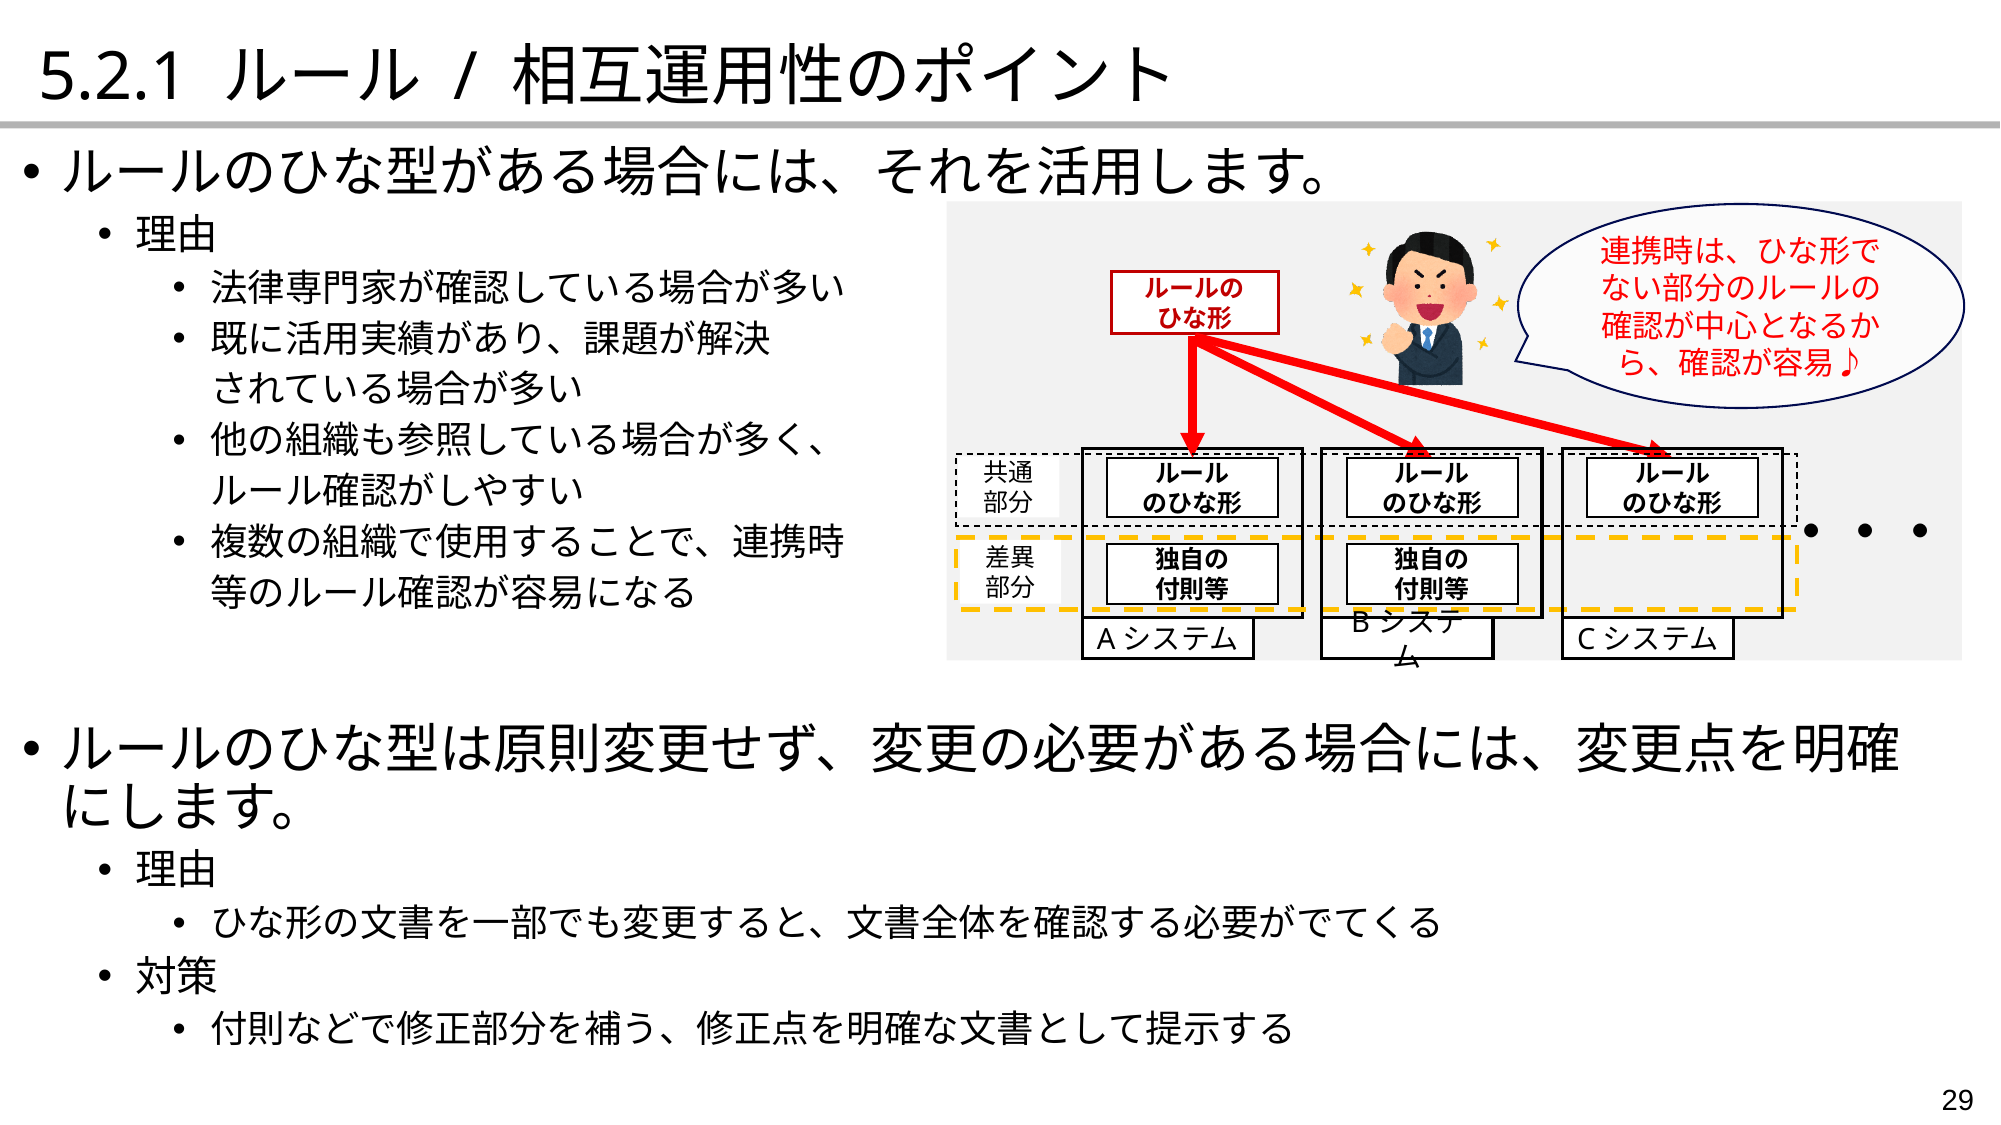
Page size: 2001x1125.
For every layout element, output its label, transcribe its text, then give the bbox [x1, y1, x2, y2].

text_box [955, 453, 1082, 527]
text_box [1543, 458, 1562, 527]
slide_number 29 [1881, 1073, 1989, 1124]
text_box 5.2.1 ルール / 相互運用性のポイント [23, 34, 1910, 121]
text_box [1082, 448, 1303, 659]
text_box ルールのひな型がある場合には、それを活用します。 理由 法律専門家が確認している場合が多い 既に活用実績があり、課題が解決 されている場合が多い 他の組織も参照している場合が多く、 ルール確認がしやすい 複数の組織で使用することで、連携時 等のルール確認が容易になる ルールのひな型は原則変更せず、変更の必要がある場合には、変更点を明確にします。 理由 ひな形の文書を一部でも変更すると、文書全体を確認する必要がでてくる 対策 付則などで修正部分を補う、修正点を明確な文書として提示する [7, 137, 1947, 1052]
text_box [946, 200, 1963, 662]
text_box ・・・ [1783, 491, 1977, 569]
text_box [1194, 336, 1673, 458]
text_box [1783, 453, 1798, 527]
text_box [1562, 448, 1783, 659]
text_box [1784, 568, 1798, 610]
text_box ルールの ひな形 [1110, 271, 1279, 335]
text_box [955, 536, 1082, 610]
picture [1346, 225, 1513, 392]
text_box 共通部分 [957, 455, 1060, 518]
text_box [1303, 536, 1320, 610]
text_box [1321, 448, 1543, 659]
text_box [1303, 458, 1321, 527]
text_box [1544, 536, 1561, 610]
text_box 連携時は、ひな形でない部分のルールの確認が中心となるから、確認が容易♪ [1516, 202, 1966, 410]
text_box 差異部分 [959, 539, 1062, 605]
